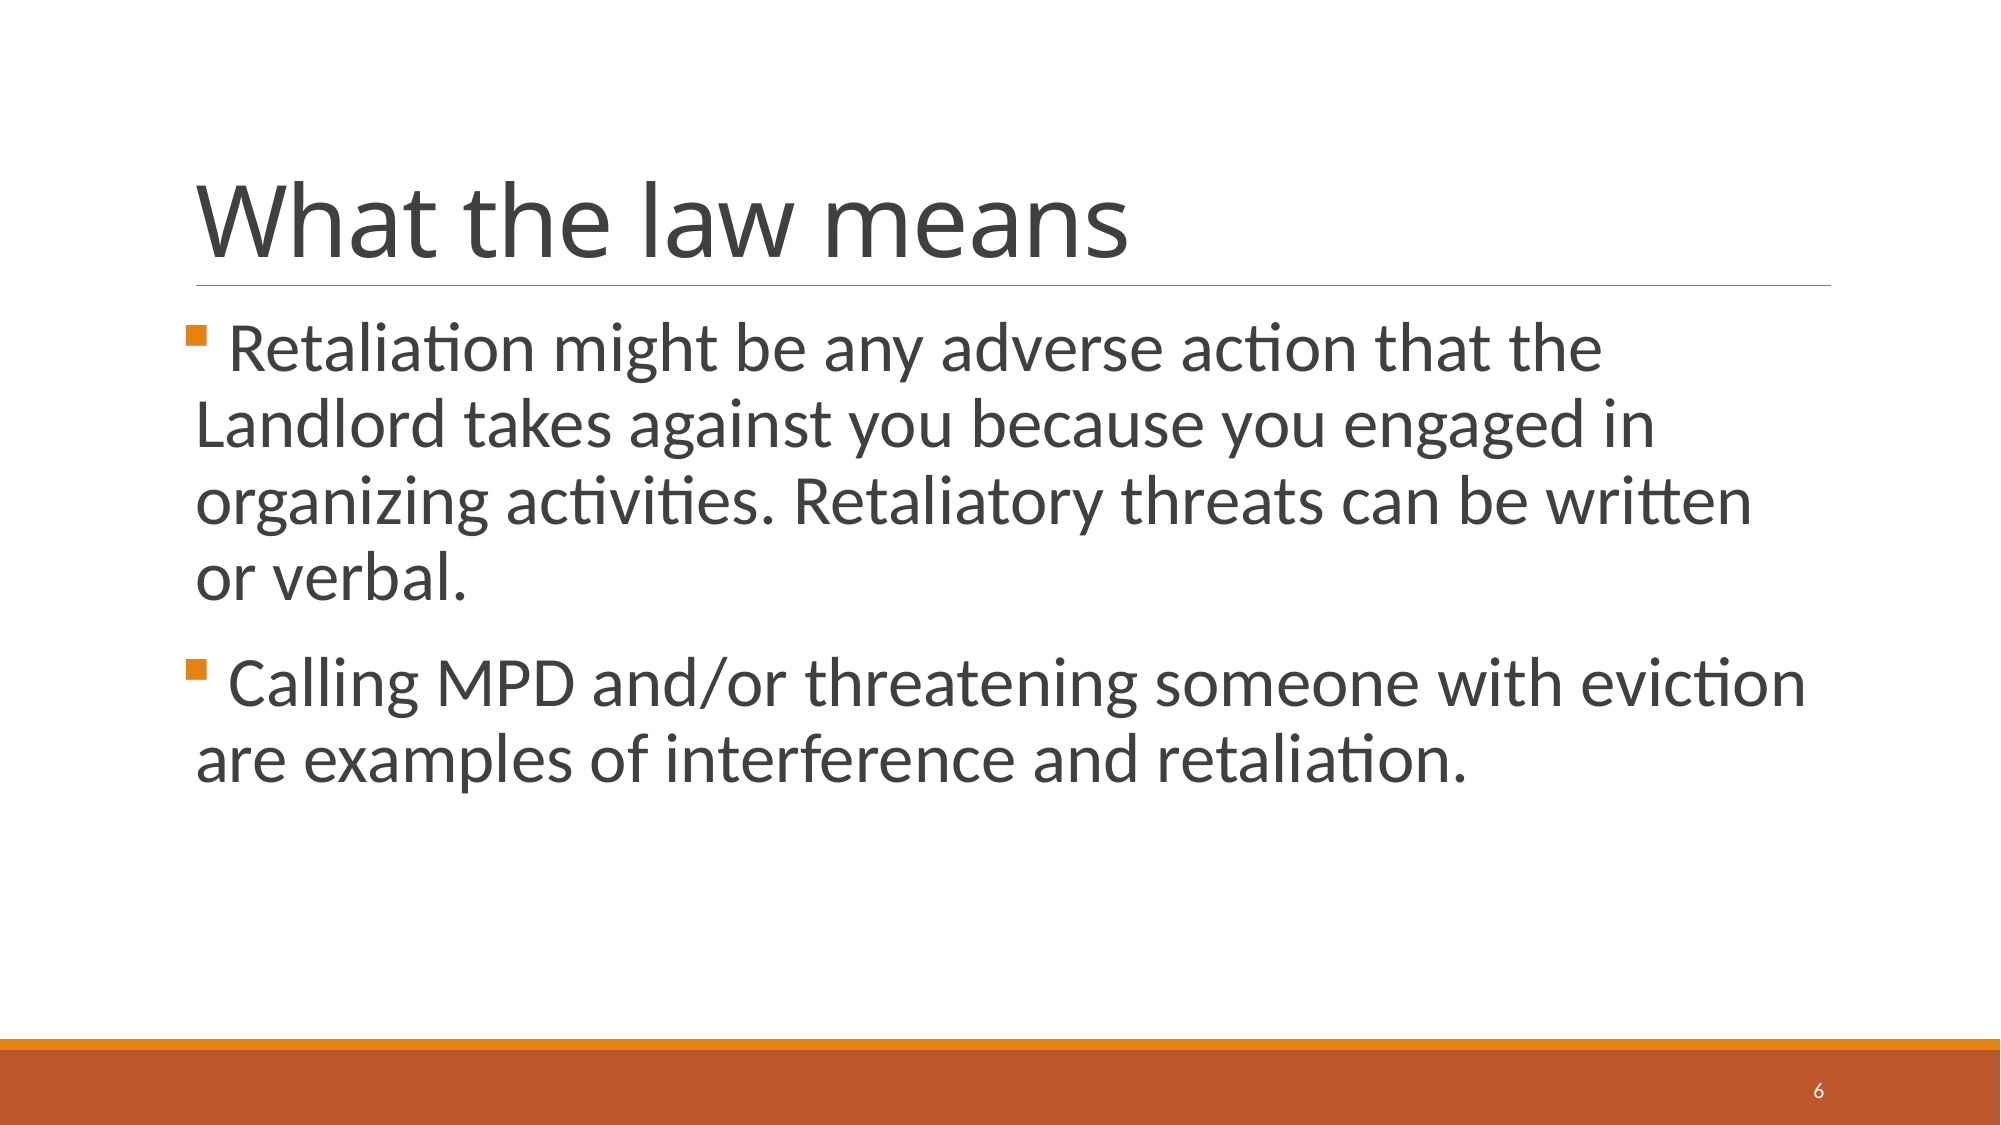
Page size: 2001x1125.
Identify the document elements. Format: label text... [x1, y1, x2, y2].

list Retaliation might be any adverse action that the Landlord takes against you because you engaged in organizing activities. Retaliatory threats can be written or verbal. Calling MPD and/or threatening someone with eviction are examples of interference and retaliation. [180, 302, 1830, 963]
title What the law means [180, 47, 1830, 285]
slide_number 6 [1624, 1059, 1840, 1120]
